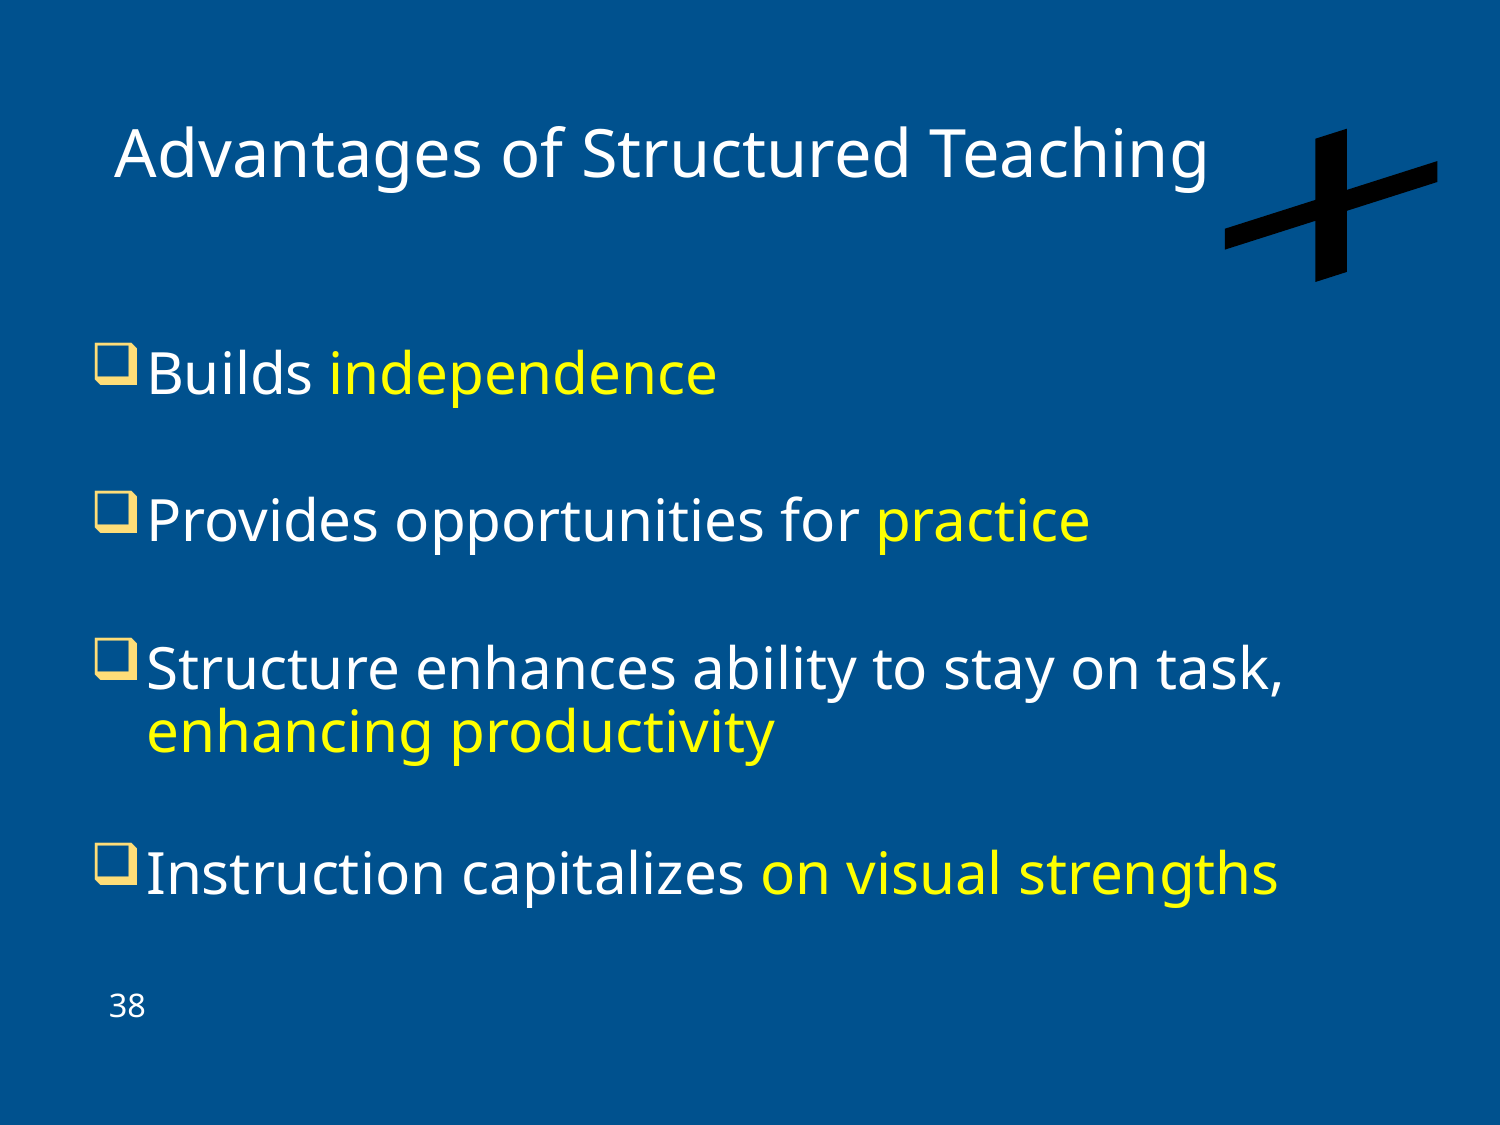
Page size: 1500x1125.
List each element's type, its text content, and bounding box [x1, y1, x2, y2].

title Advantages of Structured Teaching [99, 75, 1307, 227]
list Builds independence Provides opportunities for practice Structure enhances ability to stay on task, enhancing productivity Instruction capitalizes on visual strengths [75, 336, 1425, 996]
slide_number 38 [93, 976, 194, 1037]
